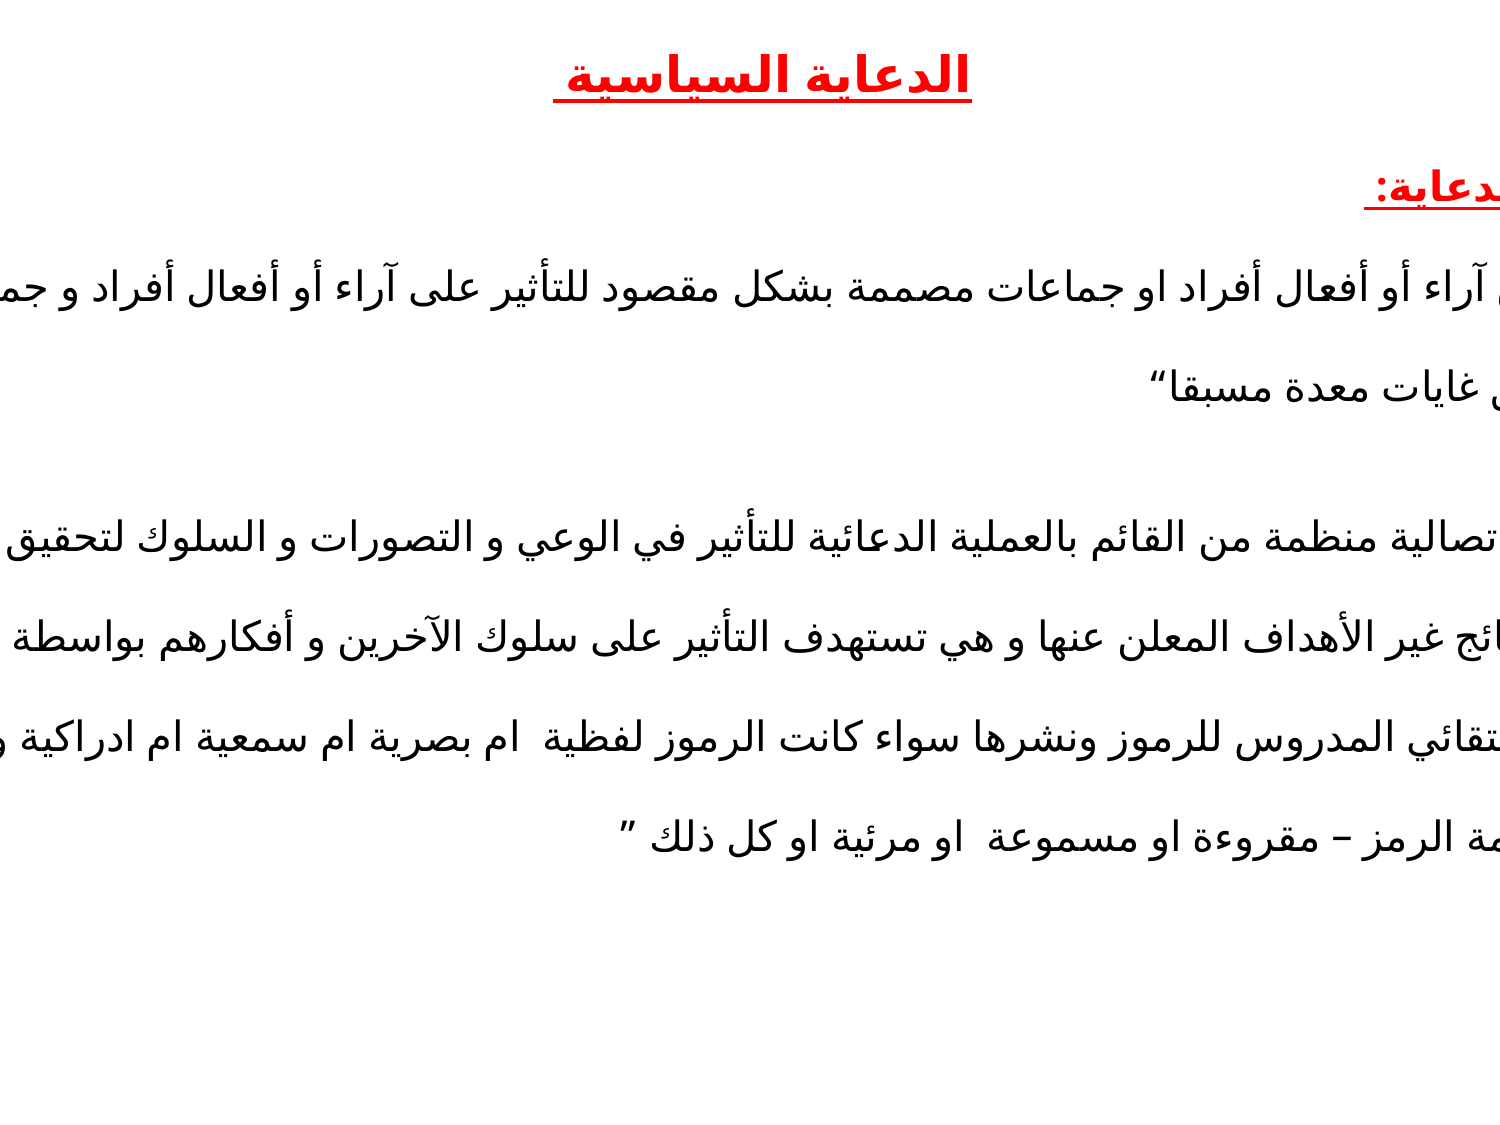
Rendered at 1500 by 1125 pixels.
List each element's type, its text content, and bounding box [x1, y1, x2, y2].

text_box الدعاية السياسية [537, 35, 987, 110]
text_box تعريف الدعاية: التعبير عن آراء أو أفعال أفراد او جماعات مصممة بشكل مقصود للتأثير على آراء أو أفعال أفراد و جماعات أخرى وفق غايات معدة مسبقا“ ” محاولة اتصالية منظمة من القائم بالعملية الدعائية للتأثير في الوعي و التصورات و السلوك لتحقيق هدف محدد“ ”تحقيق نتائج غير الأهداف المعلن عنها و هي تستهدف التأثير على سلوك الآخرين و أفكارهم بواسطة الاستخدام الذكي الانتقائي المدروس للرموز ونشرها سواء كانت الرموز لفظية ام بصرية ام سمعية ام ادراكية و التركيز على الكلمة الرمز – مقروءة او مسموعة او مرئية او كل ذلك ” [0, 152, 1500, 918]
